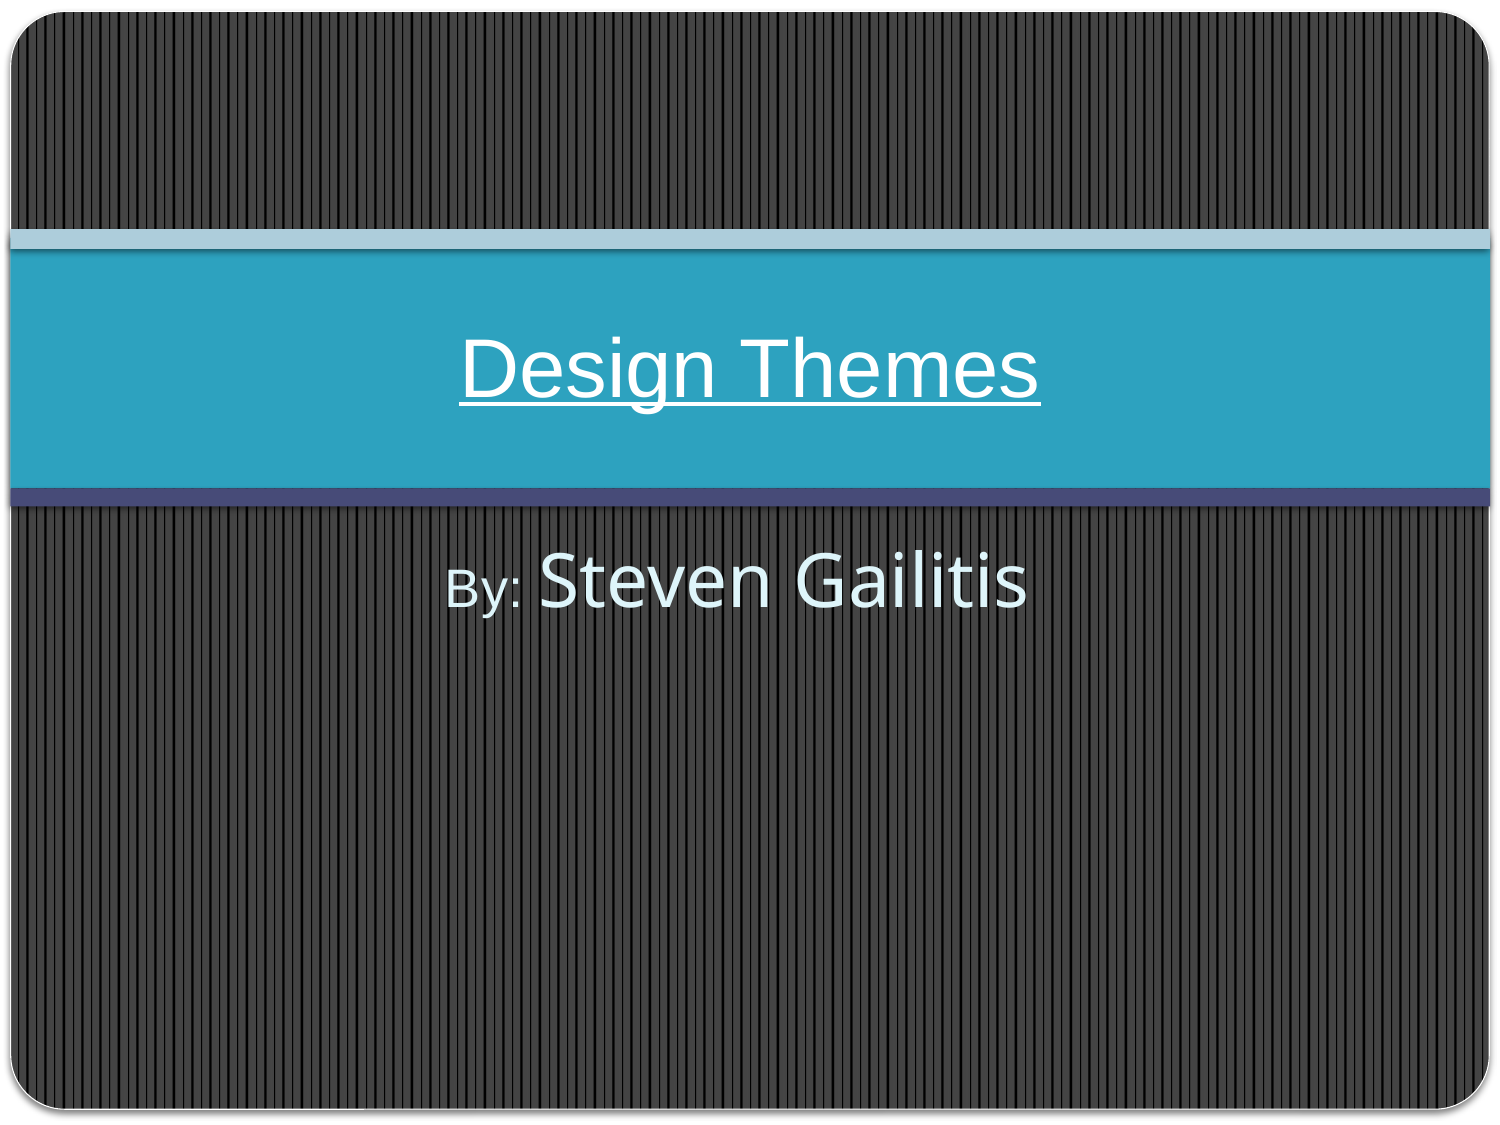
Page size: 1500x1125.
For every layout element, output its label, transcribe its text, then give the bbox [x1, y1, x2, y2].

subtitle By: Steven Gailitis [212, 525, 1263, 788]
title Design Themes [75, 247, 1425, 489]
